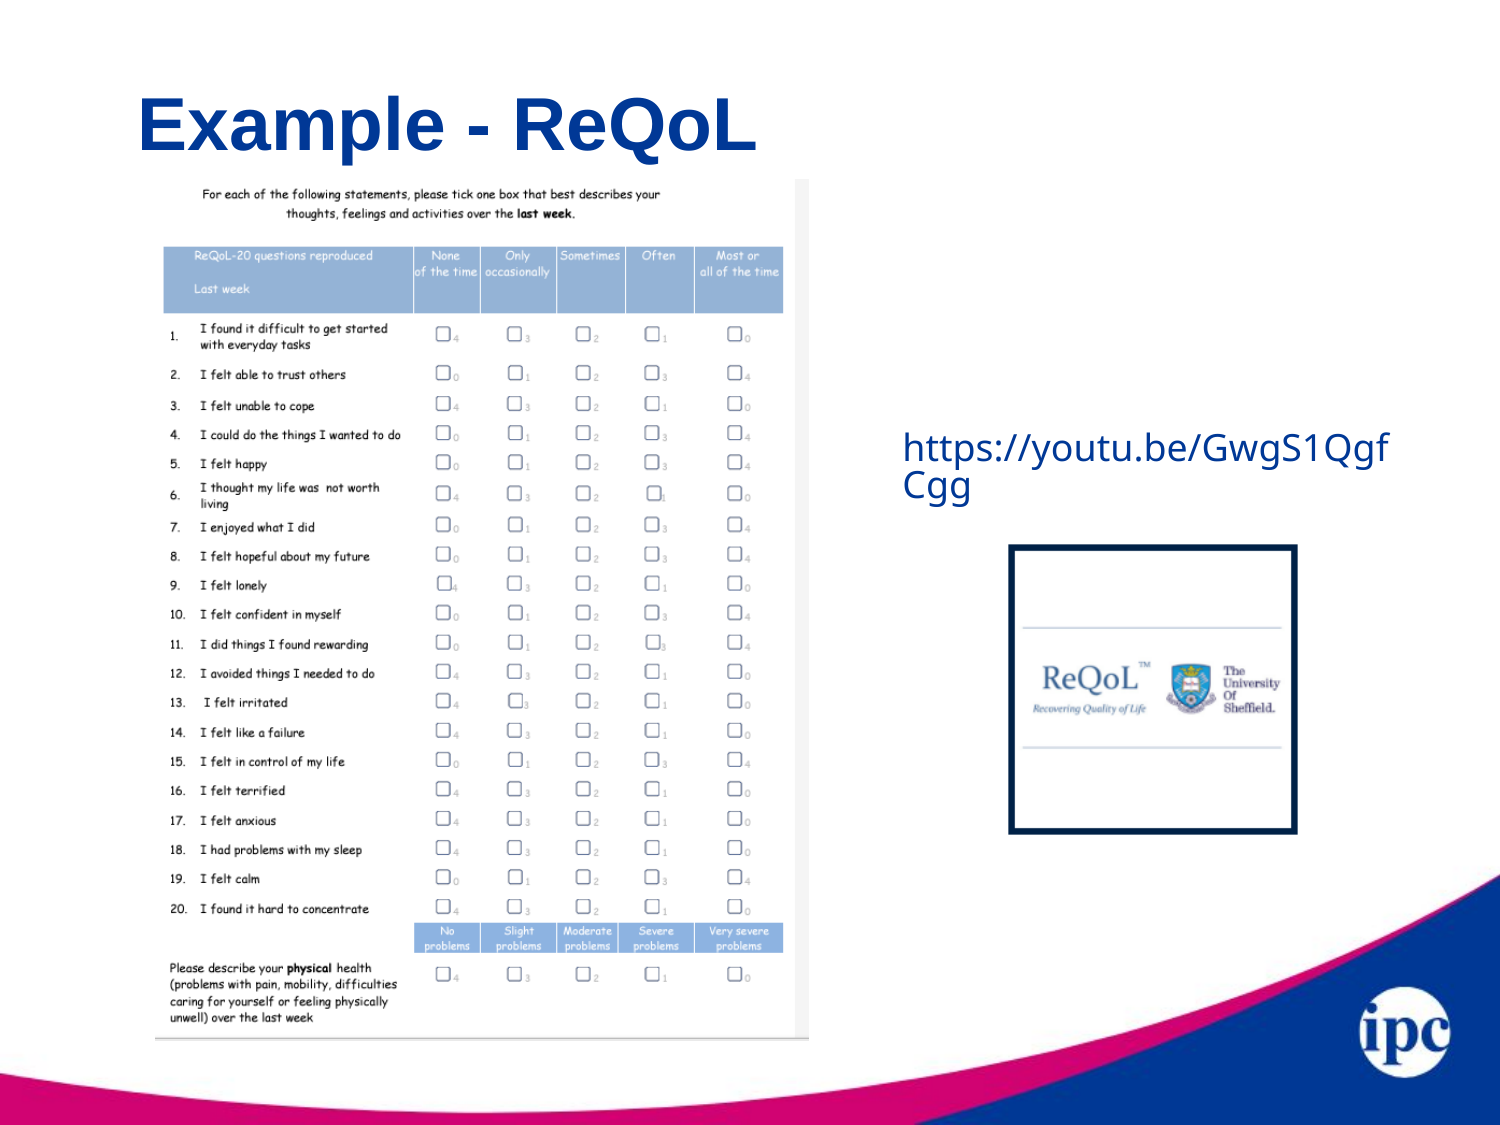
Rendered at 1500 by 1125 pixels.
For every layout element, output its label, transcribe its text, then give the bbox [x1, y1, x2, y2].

text_box https://youtu.be/GwgS1QgfCgg [887, 416, 1418, 483]
picture [0, 0, 1500, 1125]
title Example - ReQoL [122, 78, 1375, 176]
